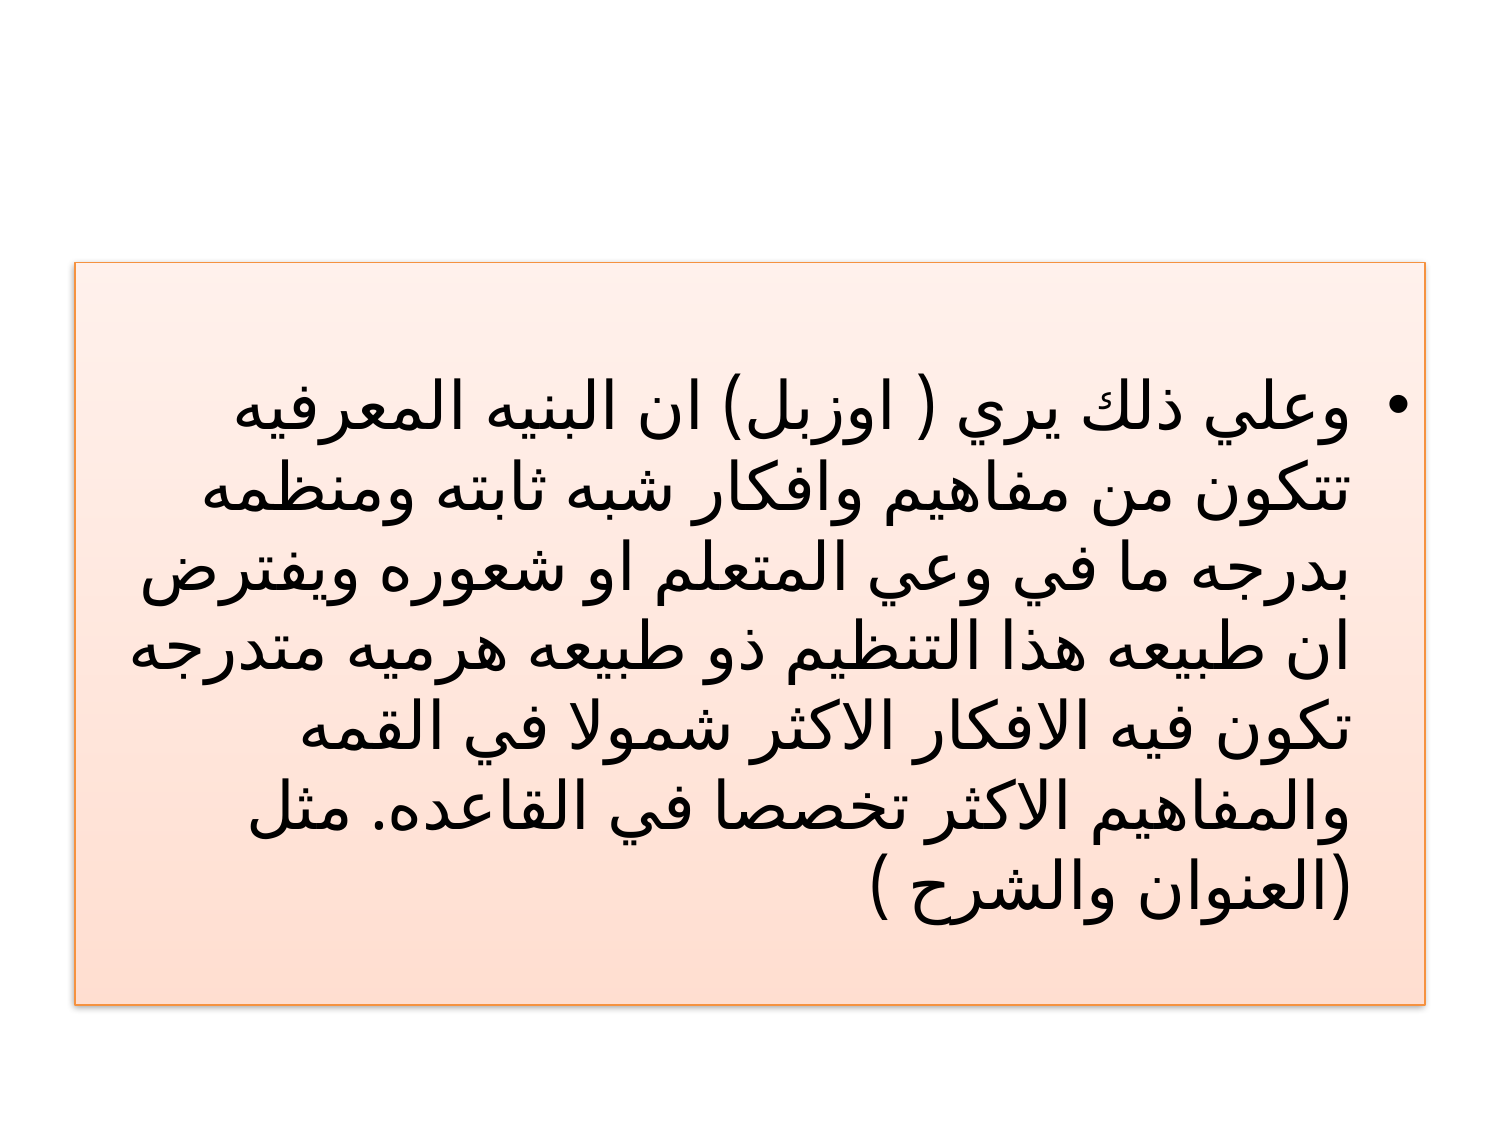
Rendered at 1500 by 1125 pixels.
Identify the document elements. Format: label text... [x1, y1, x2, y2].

list وعلي ذلك يري ( اوزبل) ان البنيه المعرفيه تتكون من مفاهيم وافكار شبه ثابته ومنظمه بدرجه ما في وعي المتعلم او شعوره ويفترض ان طبيعه هذا التنظيم ذو طبيعه هرميه متدرجه تكون فيه الافكار الاكثر شمولا في القمه والمفاهيم الاكثر تخصصا في القاعده. مثل (العنوان والشرح ) [74, 262, 1426, 1006]
